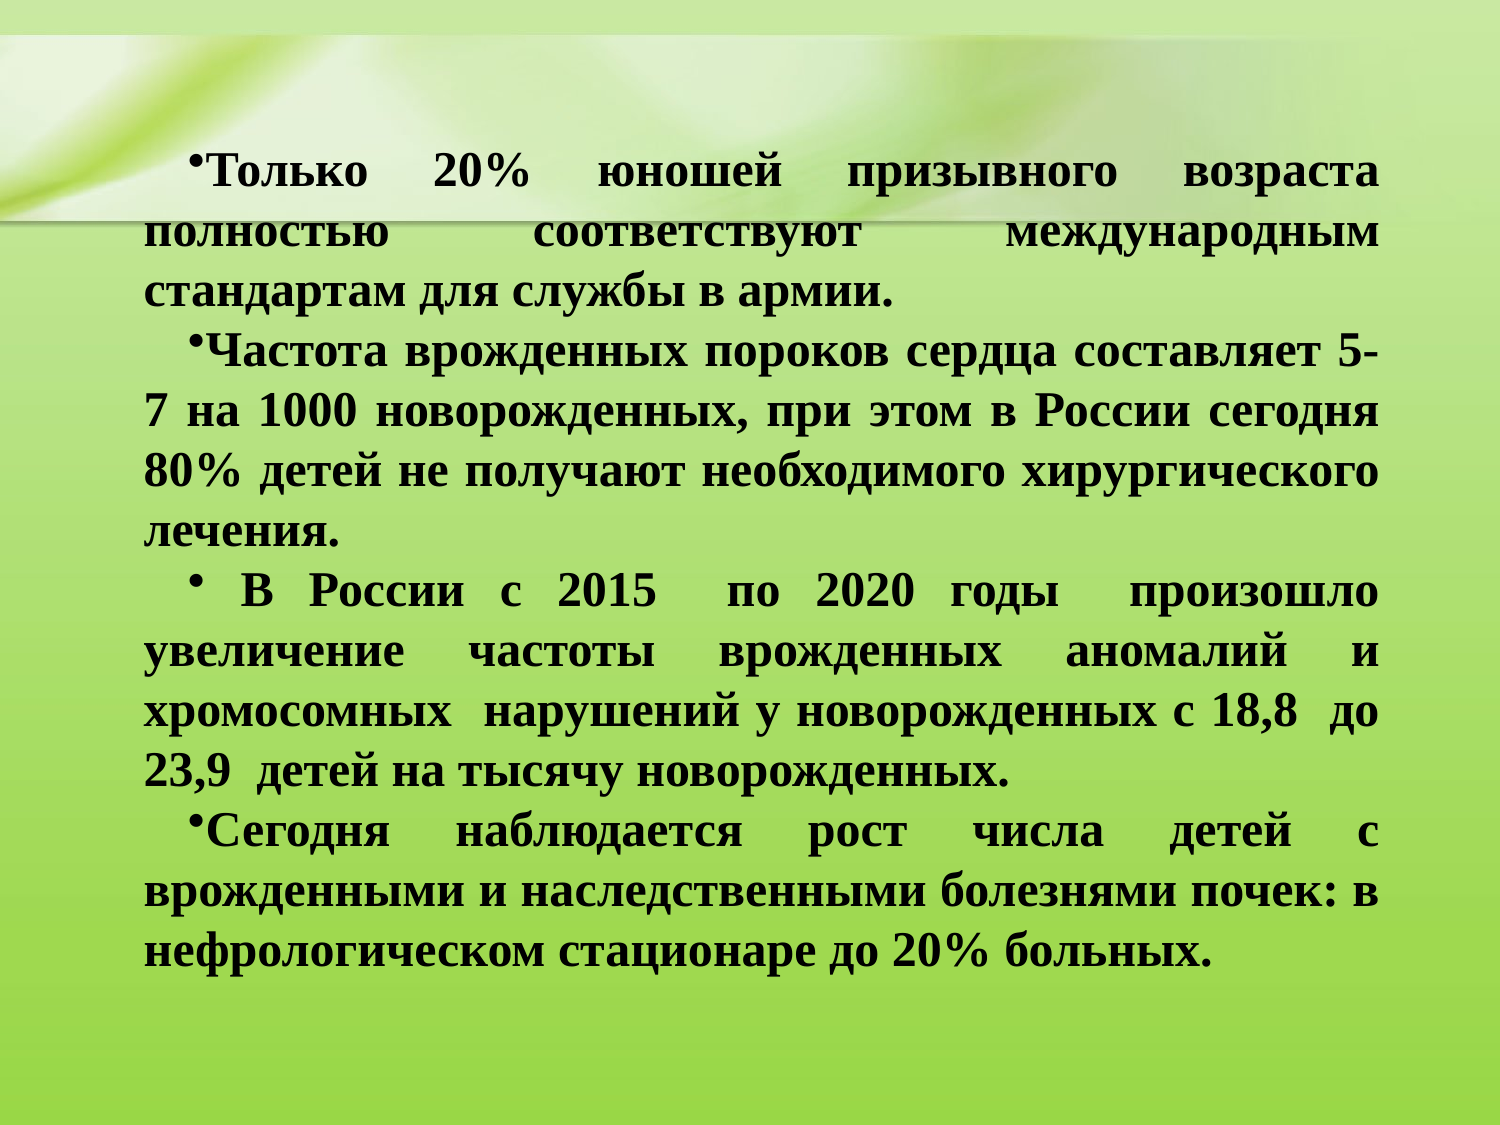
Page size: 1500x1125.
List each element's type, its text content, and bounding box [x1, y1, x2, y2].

picture [0, 0, 1500, 1125]
text_box Только 20% юношей призывного возраста полностью соответствуют международным стандартам для службы в армии. Частота врожденных пороков сердца составляет 5-7 на 1000 новорожденных, при этом в России сегодня 80% детей не получают необходимого хирургического лечения. В России с 2015 по 2020 годы произошло увеличение частоты врожденных аномалий и хромосомных нарушений у новорожденных с 18,8 до 23,9 детей на тысячу новорожденных. Сегодня наблюдается рост числа детей с врожденными и наследственными болезнями почек: в нефрологическом стационаре до 20% больных. [128, 128, 1395, 1044]
